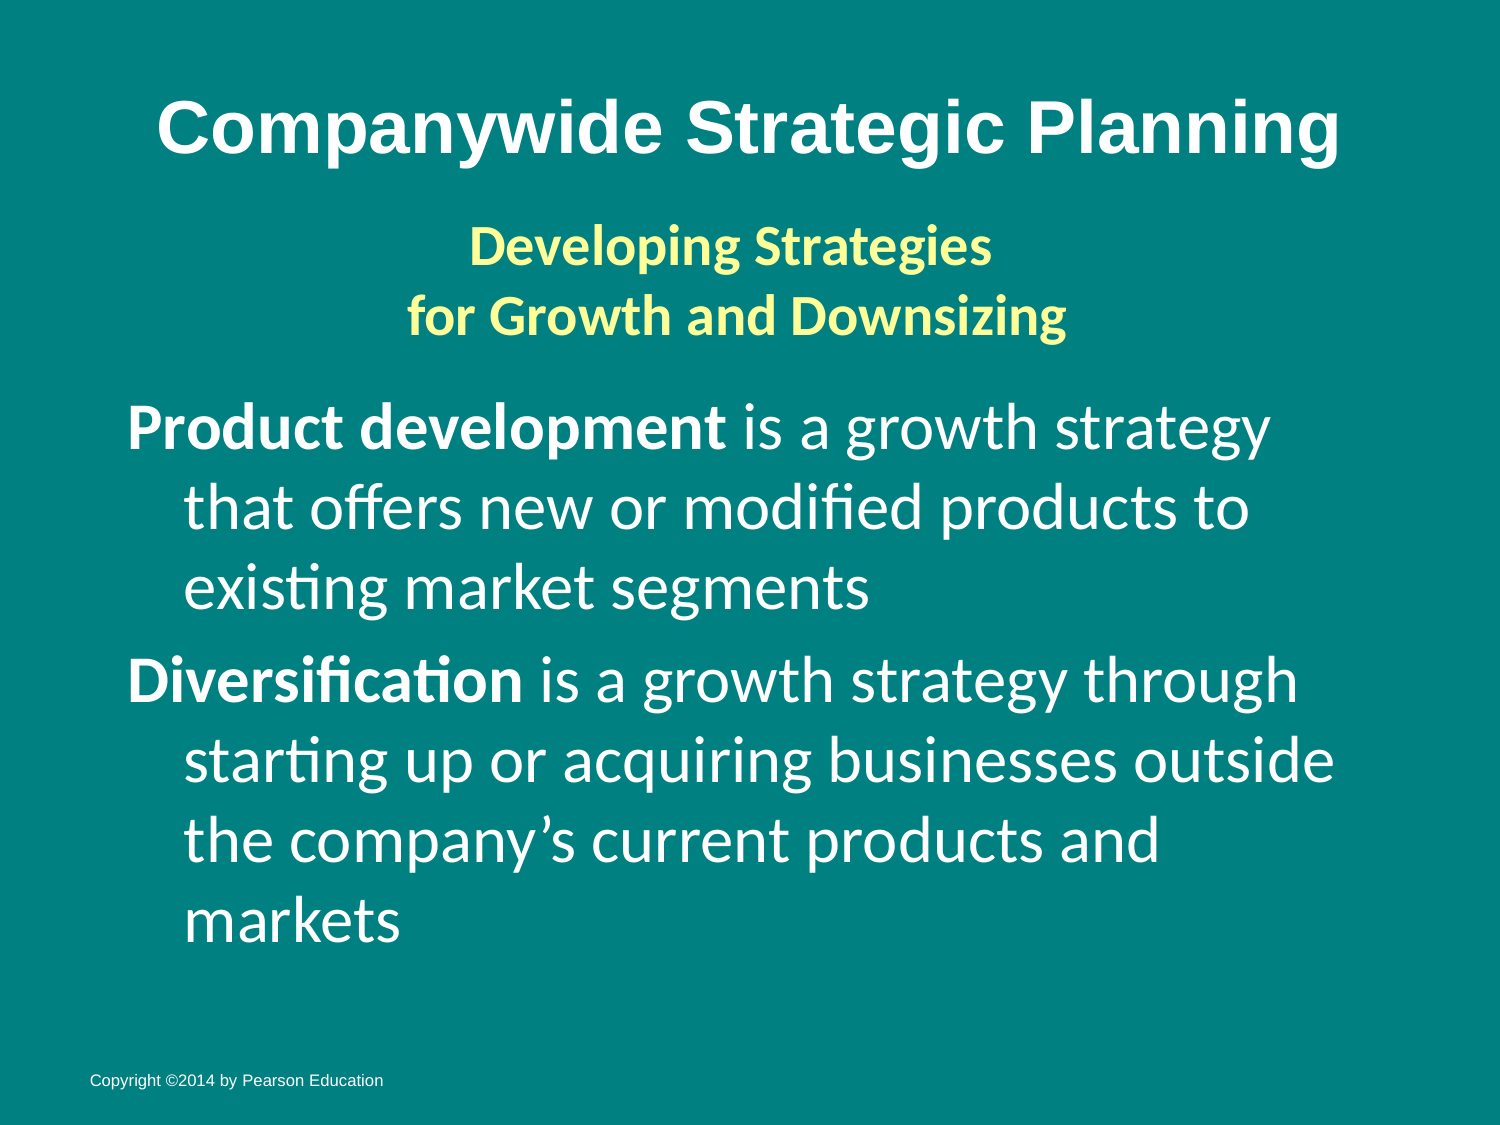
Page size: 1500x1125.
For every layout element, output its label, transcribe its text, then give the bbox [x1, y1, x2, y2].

text_box Copyright ©2014 by Pearson Education [74, 1062, 825, 1098]
list Product development is a growth strategy that offers new or modified products to existing market segments Diversification is a growth strategy through starting up or acquiring businesses outside the company’s current products and markets [112, 374, 1388, 1051]
title Companywide Strategic Planning [112, 37, 1388, 226]
list Developing Strategies for Growth and Downsizing [149, 199, 1326, 263]
